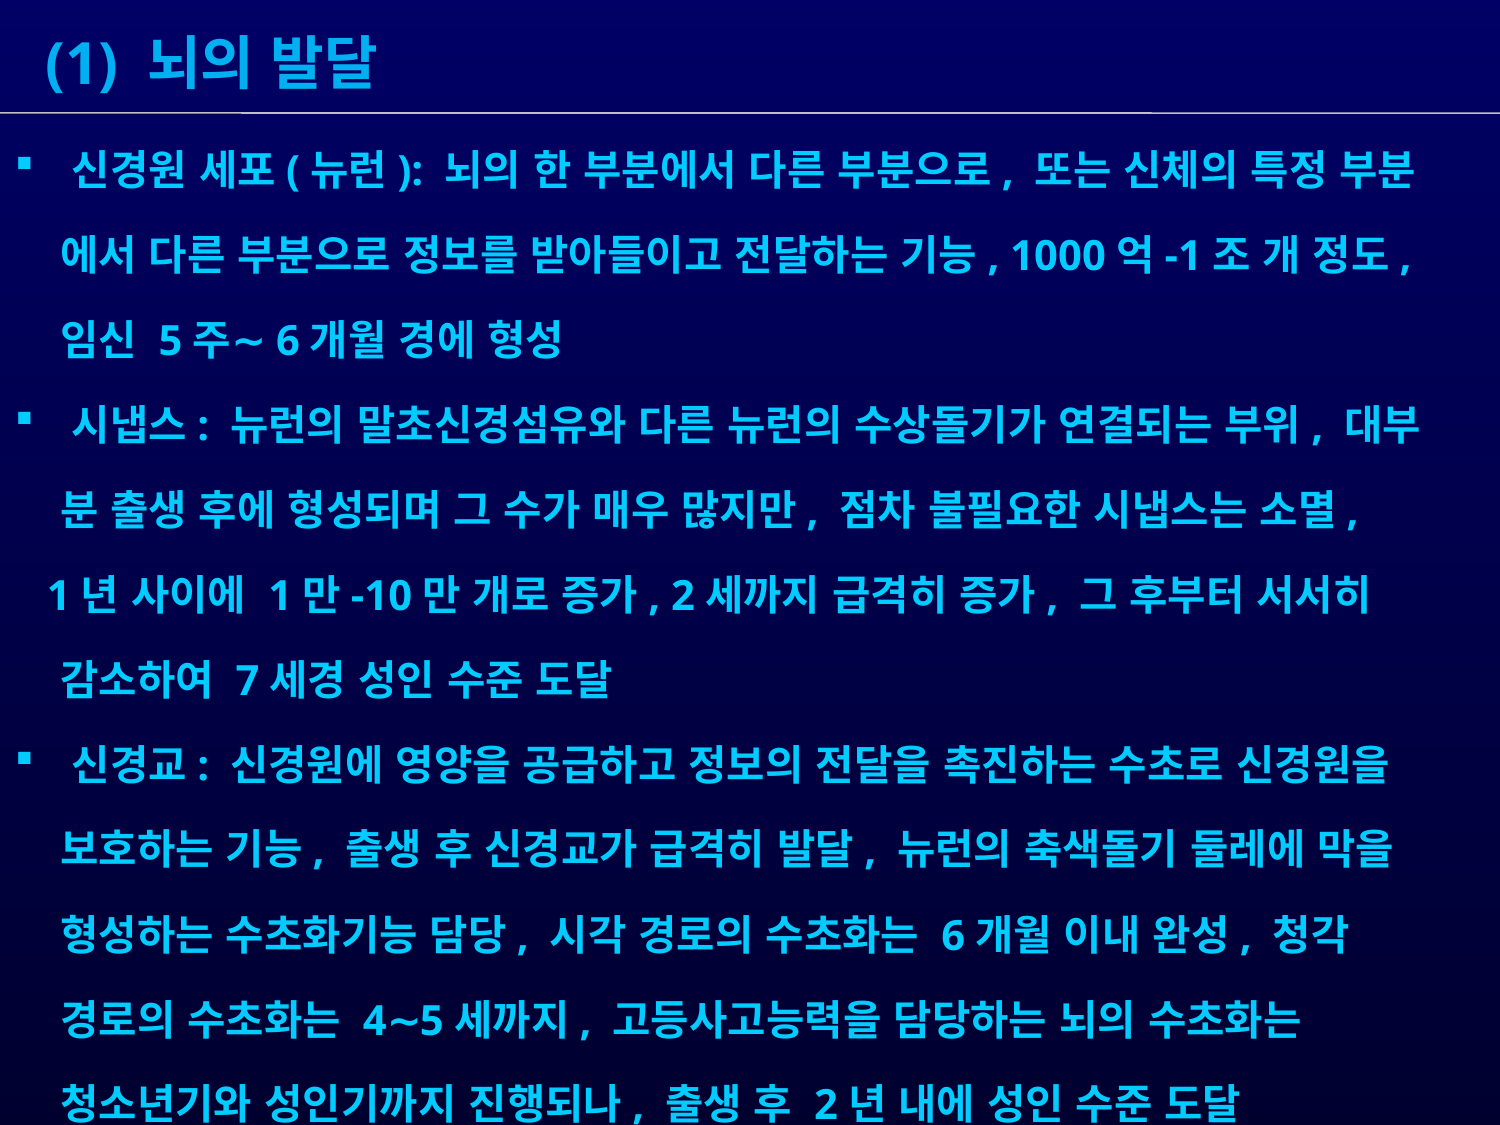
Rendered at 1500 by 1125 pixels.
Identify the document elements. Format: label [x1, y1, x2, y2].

text_box [0, 18, 1500, 1125]
